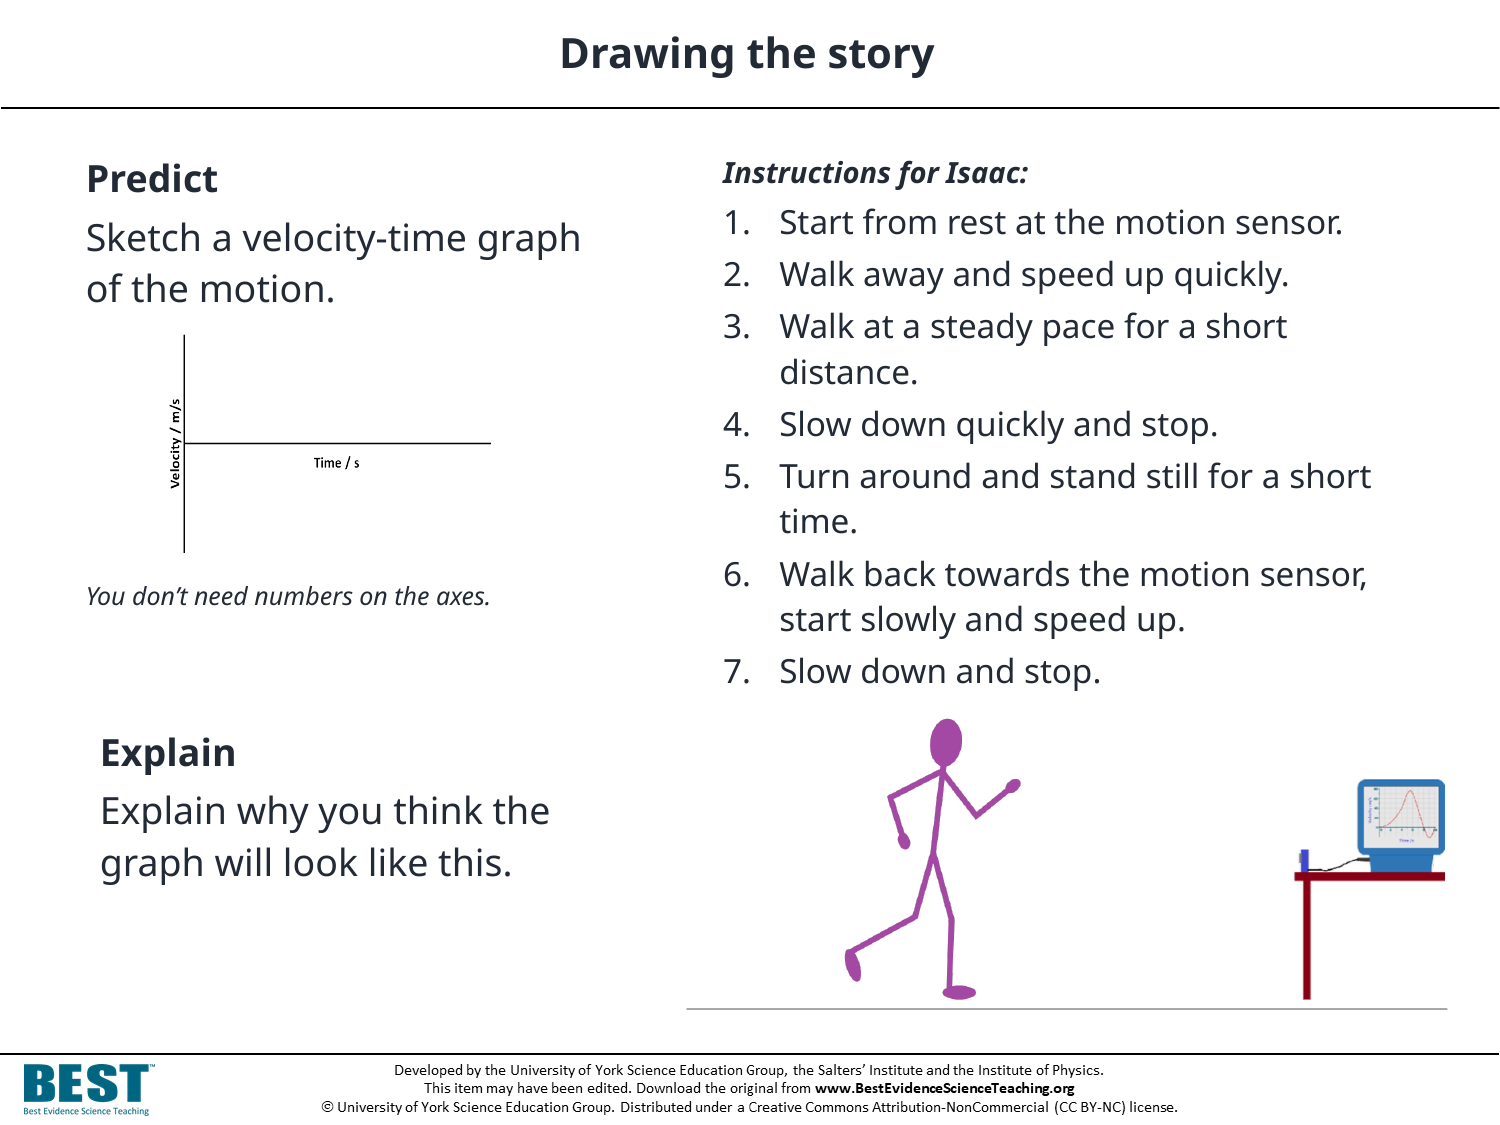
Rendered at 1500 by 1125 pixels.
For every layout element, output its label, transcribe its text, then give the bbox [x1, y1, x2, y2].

picture [0, 107, 1500, 1125]
text_box Drawing the story [23, 4, 1471, 99]
